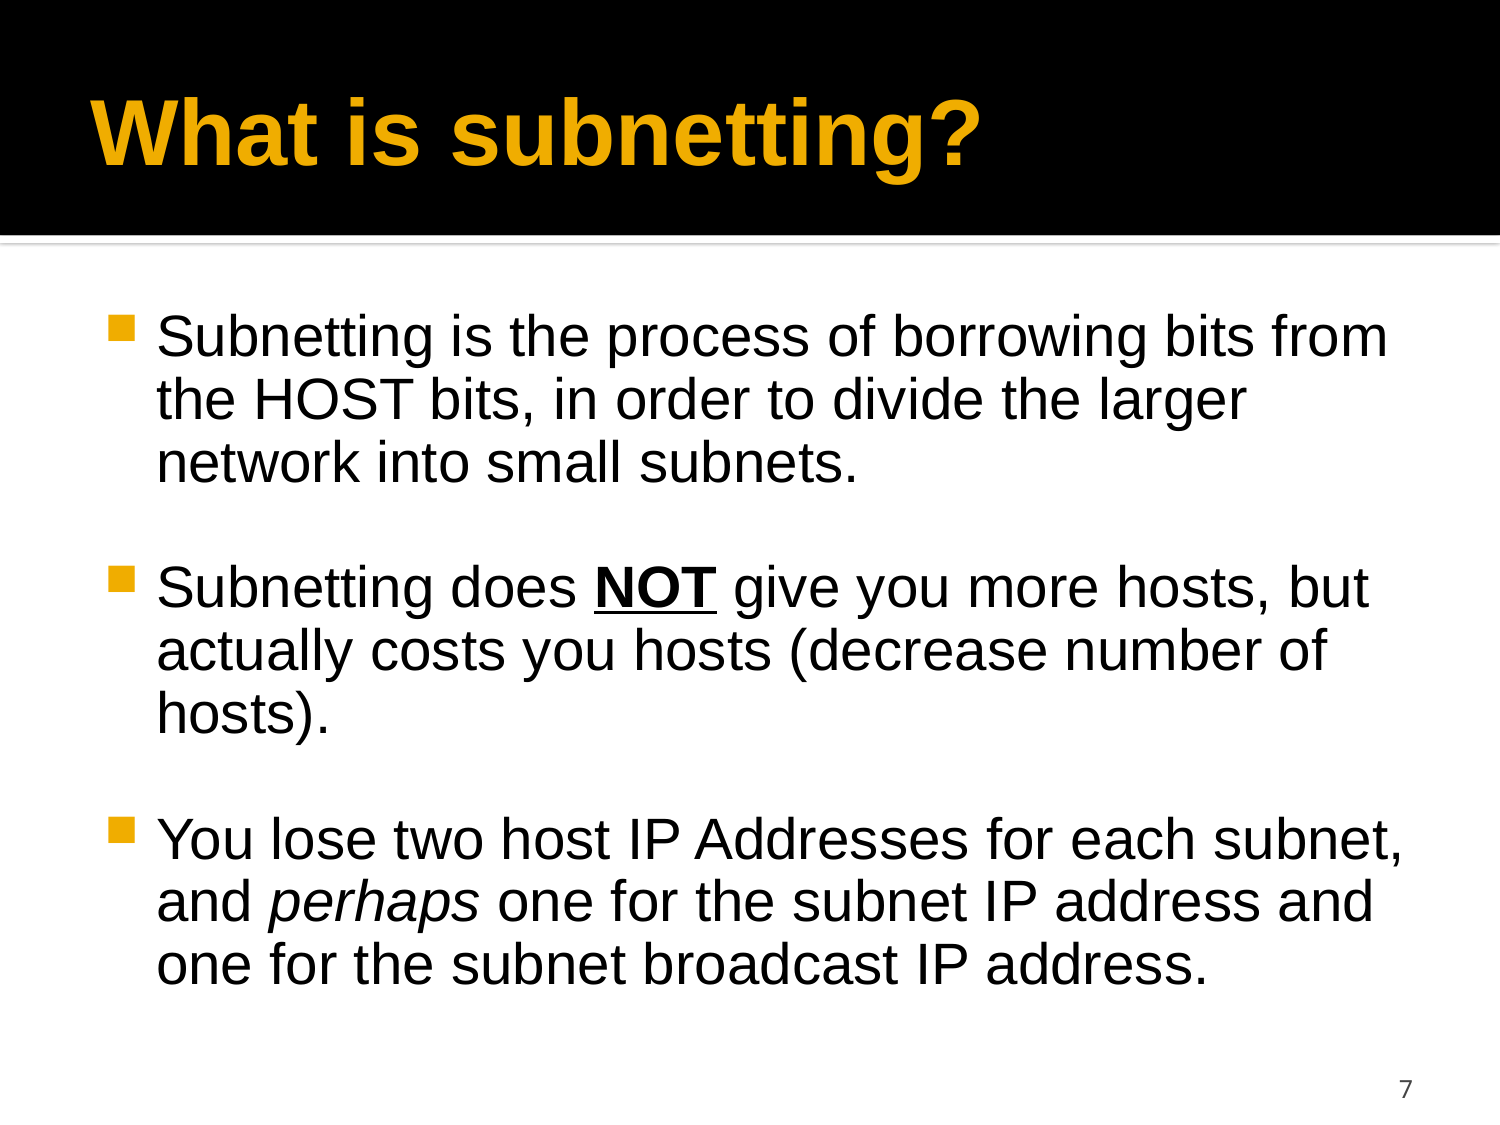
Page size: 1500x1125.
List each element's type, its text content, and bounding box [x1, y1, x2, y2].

list Subnetting is the process of borrowing bits from the HOST bits, in order to divide the larger network into small subnets. Subnetting does NOT give you more hosts, but actually costs you hosts (decrease number of hosts). You lose two host IP Addresses for each subnet, and perhaps one for the subnet IP address and one for the subnet broadcast IP address. [75, 291, 1425, 1050]
title What is subnetting? [75, 25, 1425, 231]
slide_number 7 [1345, 1062, 1467, 1108]
